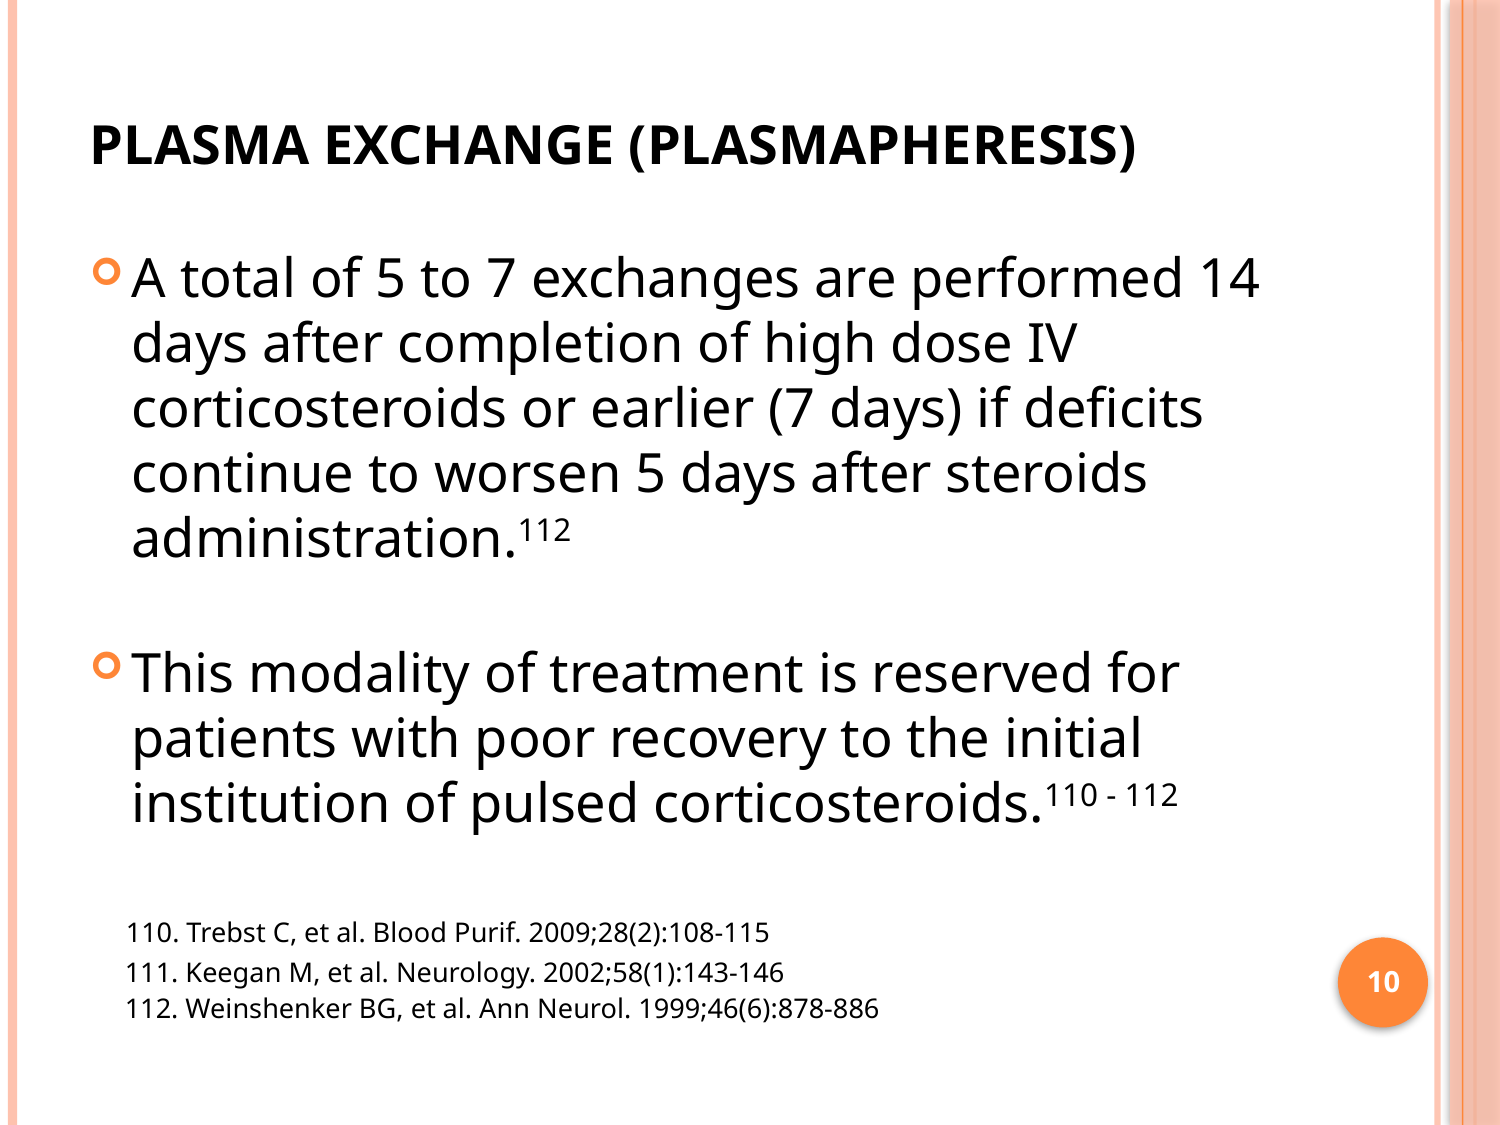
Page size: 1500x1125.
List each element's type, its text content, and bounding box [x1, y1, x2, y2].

list A total of 5 to 7 exchanges are performed 14 days after completion of high dose IV corticosteroids or earlier (7 days) if deficits continue to worsen 5 days after steroids administration.112 This modality of treatment is reserved for patients with poor recovery to the initial institution of pulsed corticosteroids.110 - 112 110. Trebst C, et al. Blood Purif. 2009;28(2):108-115 111. Keegan M, et al. Neurology. 2002;58(1):143-146 112. Weinshenker BG, et al. Ann Neurol. 1999;46(6):878-886 [75, 236, 1381, 1036]
slide_number 10 [1333, 940, 1434, 1027]
title Plasma Exchange (Plasmapheresis) [75, 62, 1381, 183]
